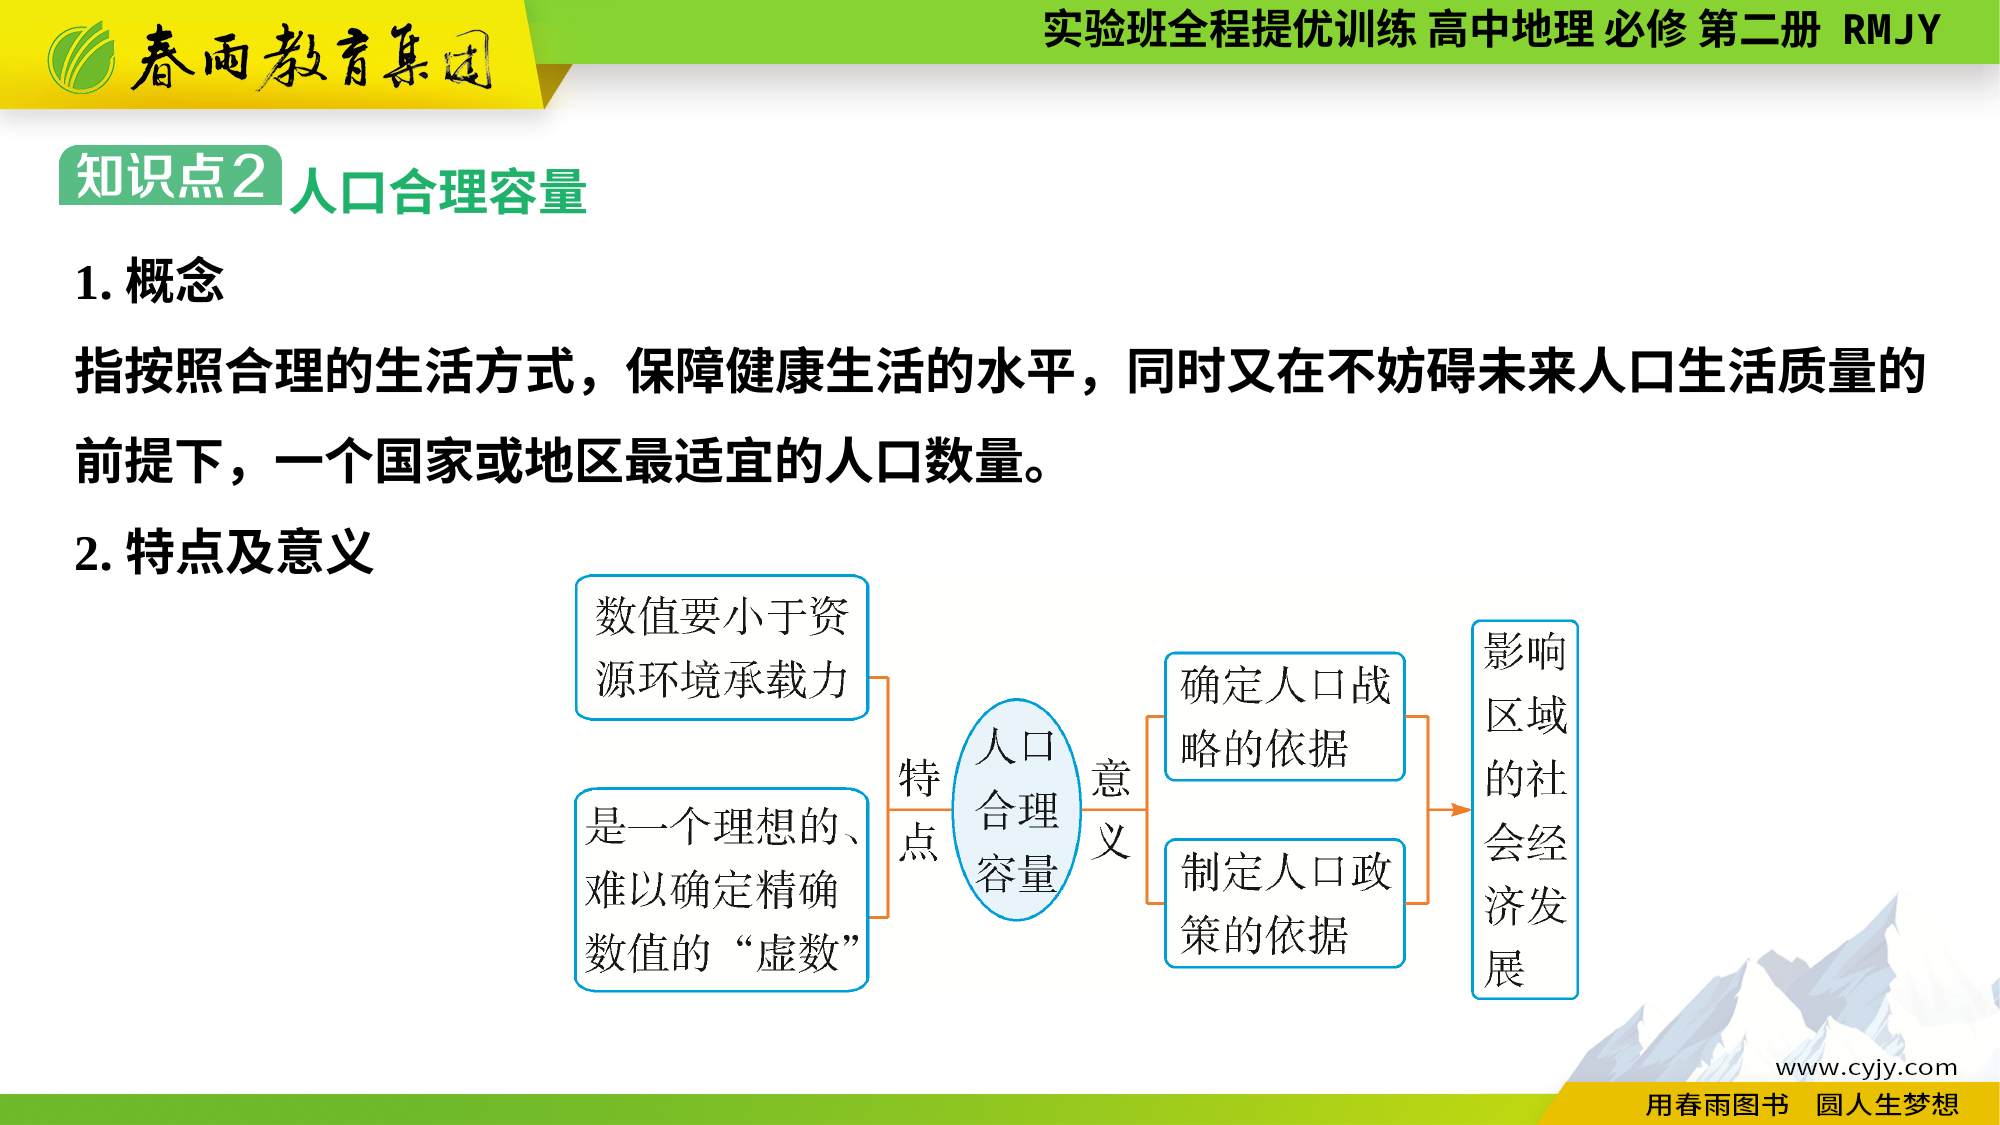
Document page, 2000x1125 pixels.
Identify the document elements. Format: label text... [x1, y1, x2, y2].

picture [0, 0, 2000, 1125]
list 人口合理容量 1.概念 指按照合理的生活方式，保障健康生活的水平，同时又在不妨碍未来人口生活质量的前提下，一个国家或地区最适宜的人口数量。 2.特点及意义 [59, 122, 1944, 592]
